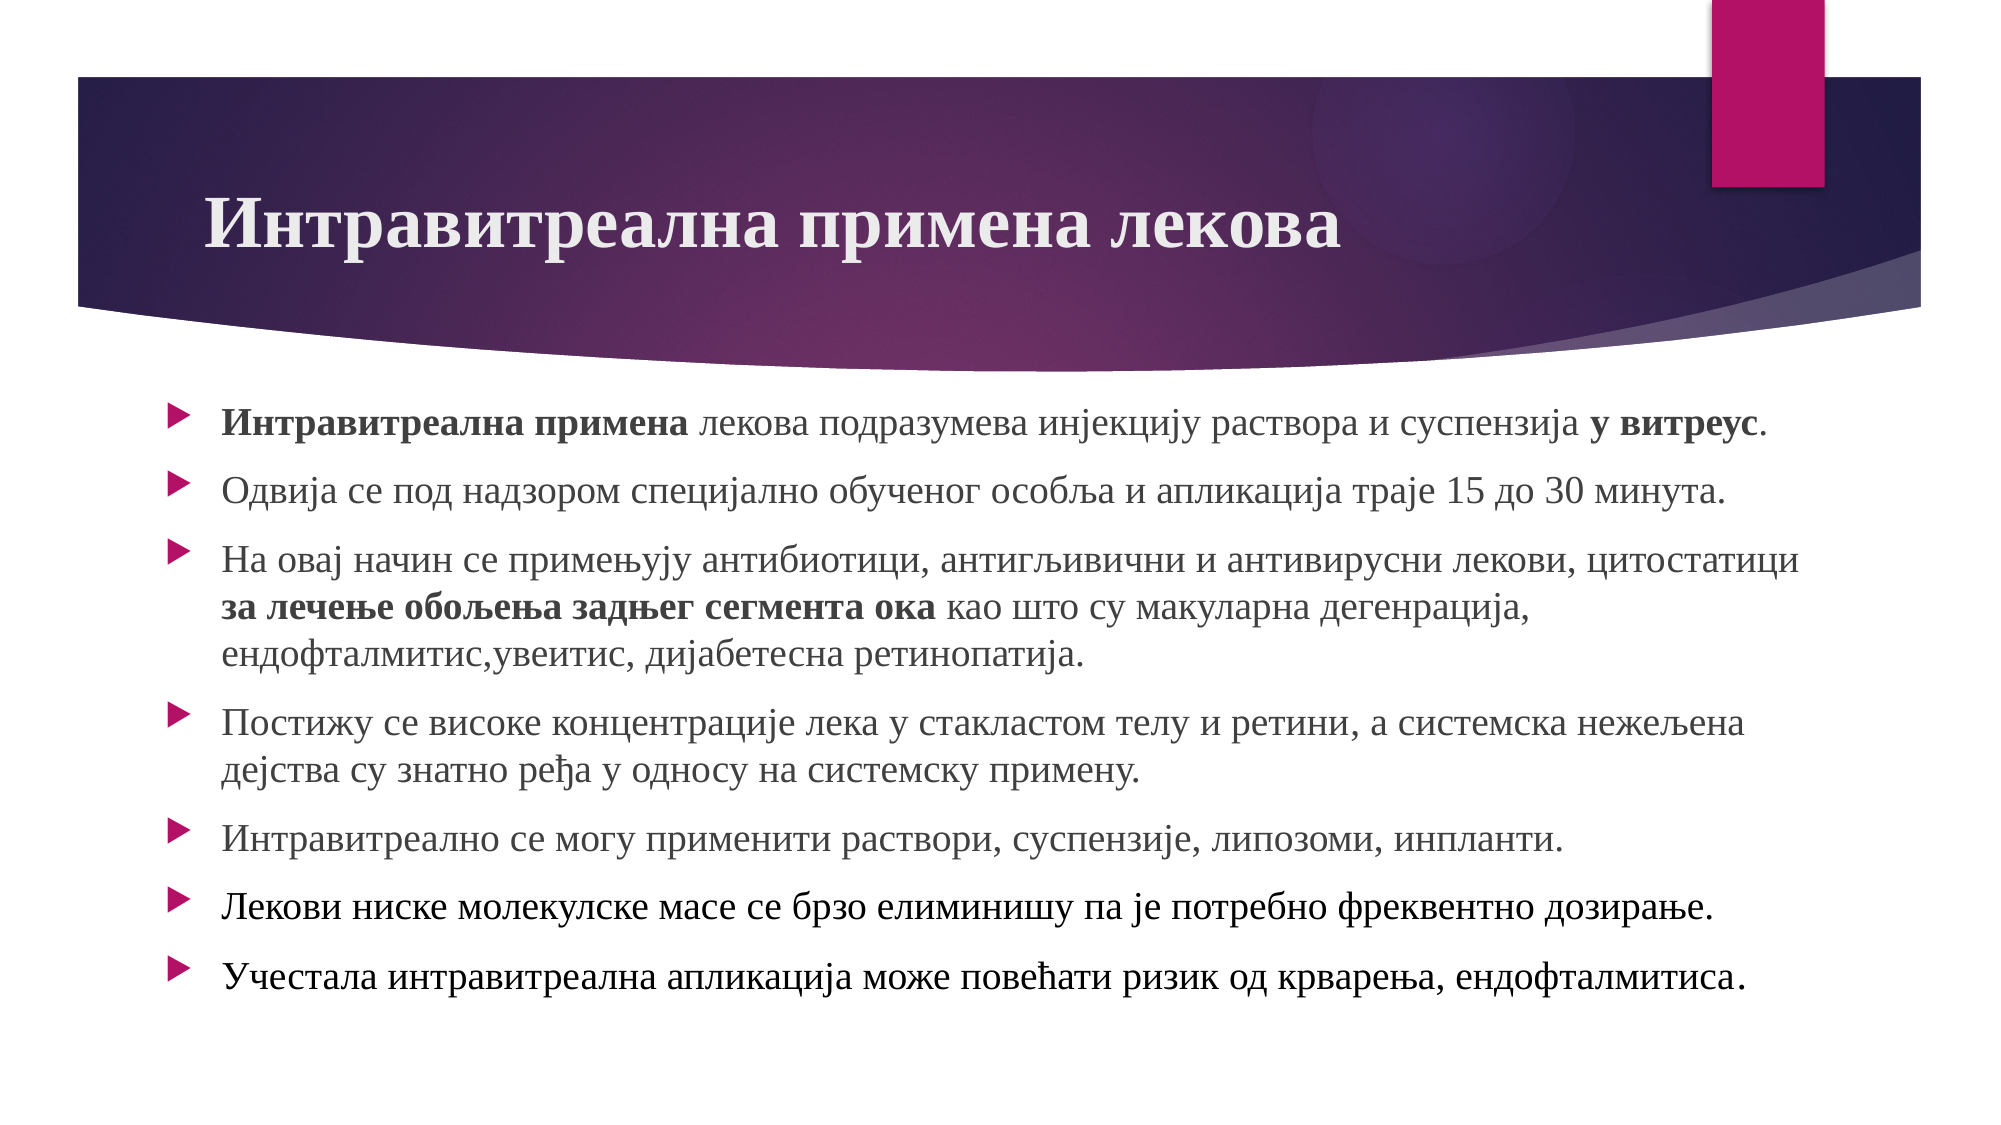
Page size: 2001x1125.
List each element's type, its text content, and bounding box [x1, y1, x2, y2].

list Интравитреална примена лекова подразумева инјекцију раствора и суспензија у витреус. Одвија се под надзором специјално обученог особља и апликација траје 15 до 30 минута. На овај начин се примењују антибиотици, антигљивични и антивирусни лекови, цитостатици за лечење обољења задњег сегмента ока као што су макуларна дегенрација, ендофталмитис,увеитис, дијабетесна ретинопатија. Постижу се високе концентрације лека у стакластом телу и ретини, а системска нежељена дејства су знатно ређа у односу на системску примену. Интравитреално се могу применити раствори, суспензије, липозоми, инпланти. Лекови ниске молекулске масе се брзо елиминишу па је потребно фреквентно дозирање. Учестала интравитреална апликација може повећати ризик од крварења, ендофталмитиса. [149, 388, 1850, 919]
title Интравитреална примена лекова [189, 159, 1627, 276]
